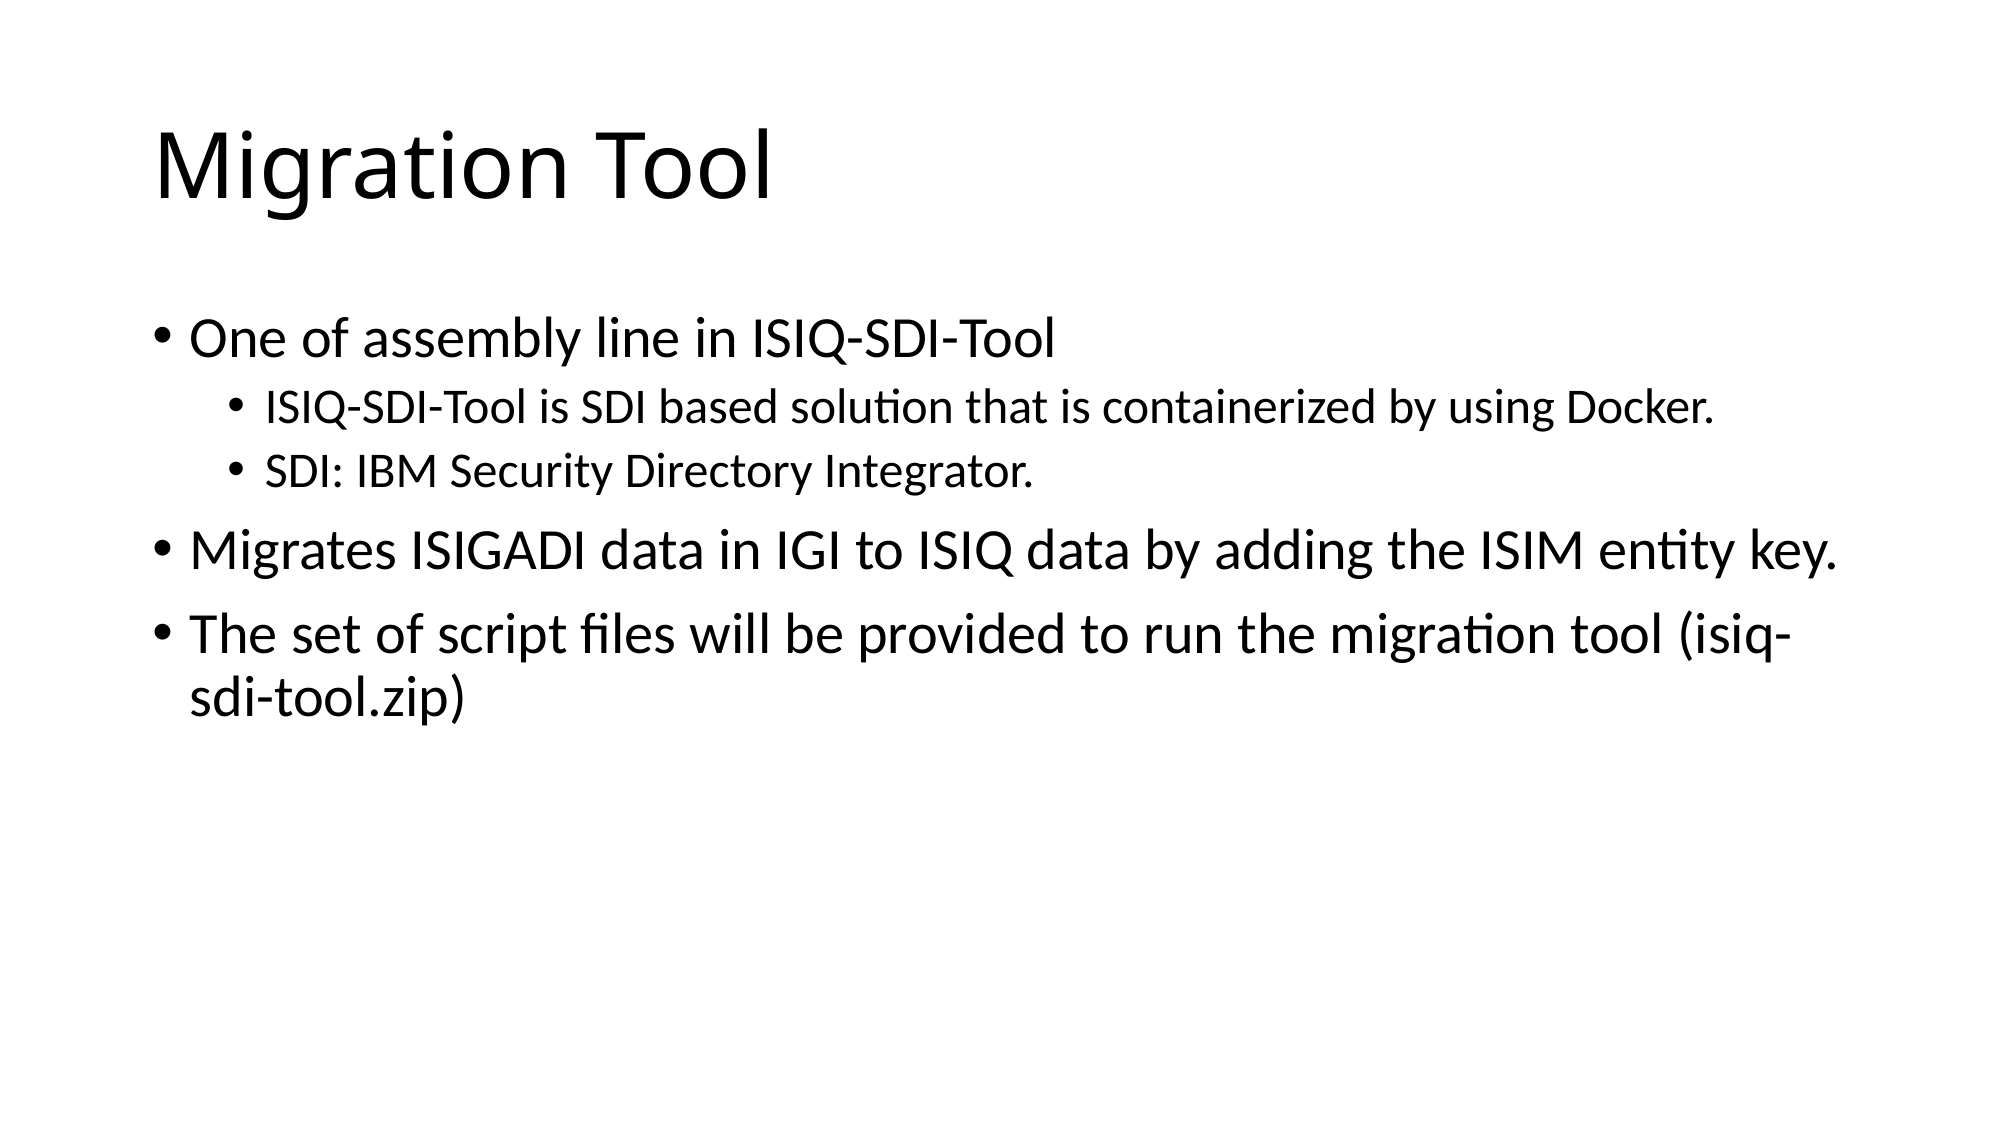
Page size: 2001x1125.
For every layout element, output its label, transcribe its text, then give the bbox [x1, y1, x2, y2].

list One of assembly line in ISIQ-SDI-Tool ISIQ-SDI-Tool is SDI based solution that is containerized by using Docker. SDI: IBM Security Directory Integrator. Migrates ISIGADI data in IGI to ISIQ data by adding the ISIM entity key. The set of script files will be provided to run the migration tool (isiq-sdi-tool.zip) [137, 299, 1863, 1014]
title Migration Tool [137, 59, 1863, 278]
